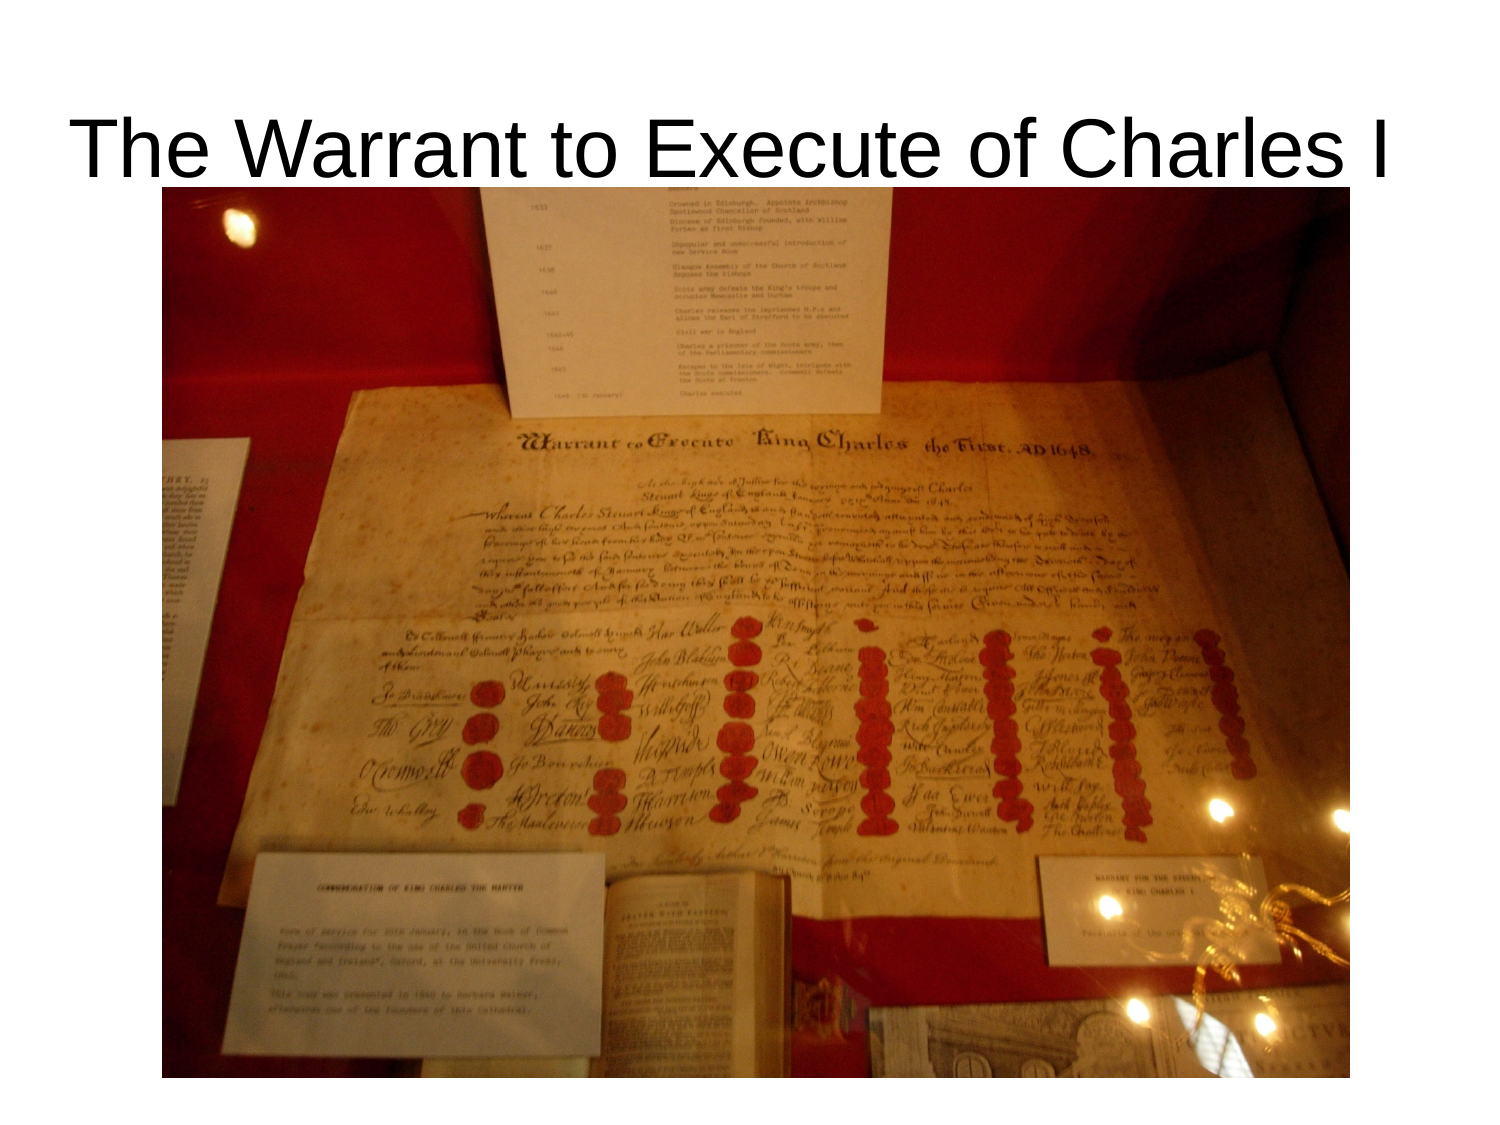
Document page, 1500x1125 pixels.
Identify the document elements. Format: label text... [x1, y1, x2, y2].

picture [162, 187, 1351, 1079]
title The Warrant to Execute of Charles I [24, 49, 1438, 238]
